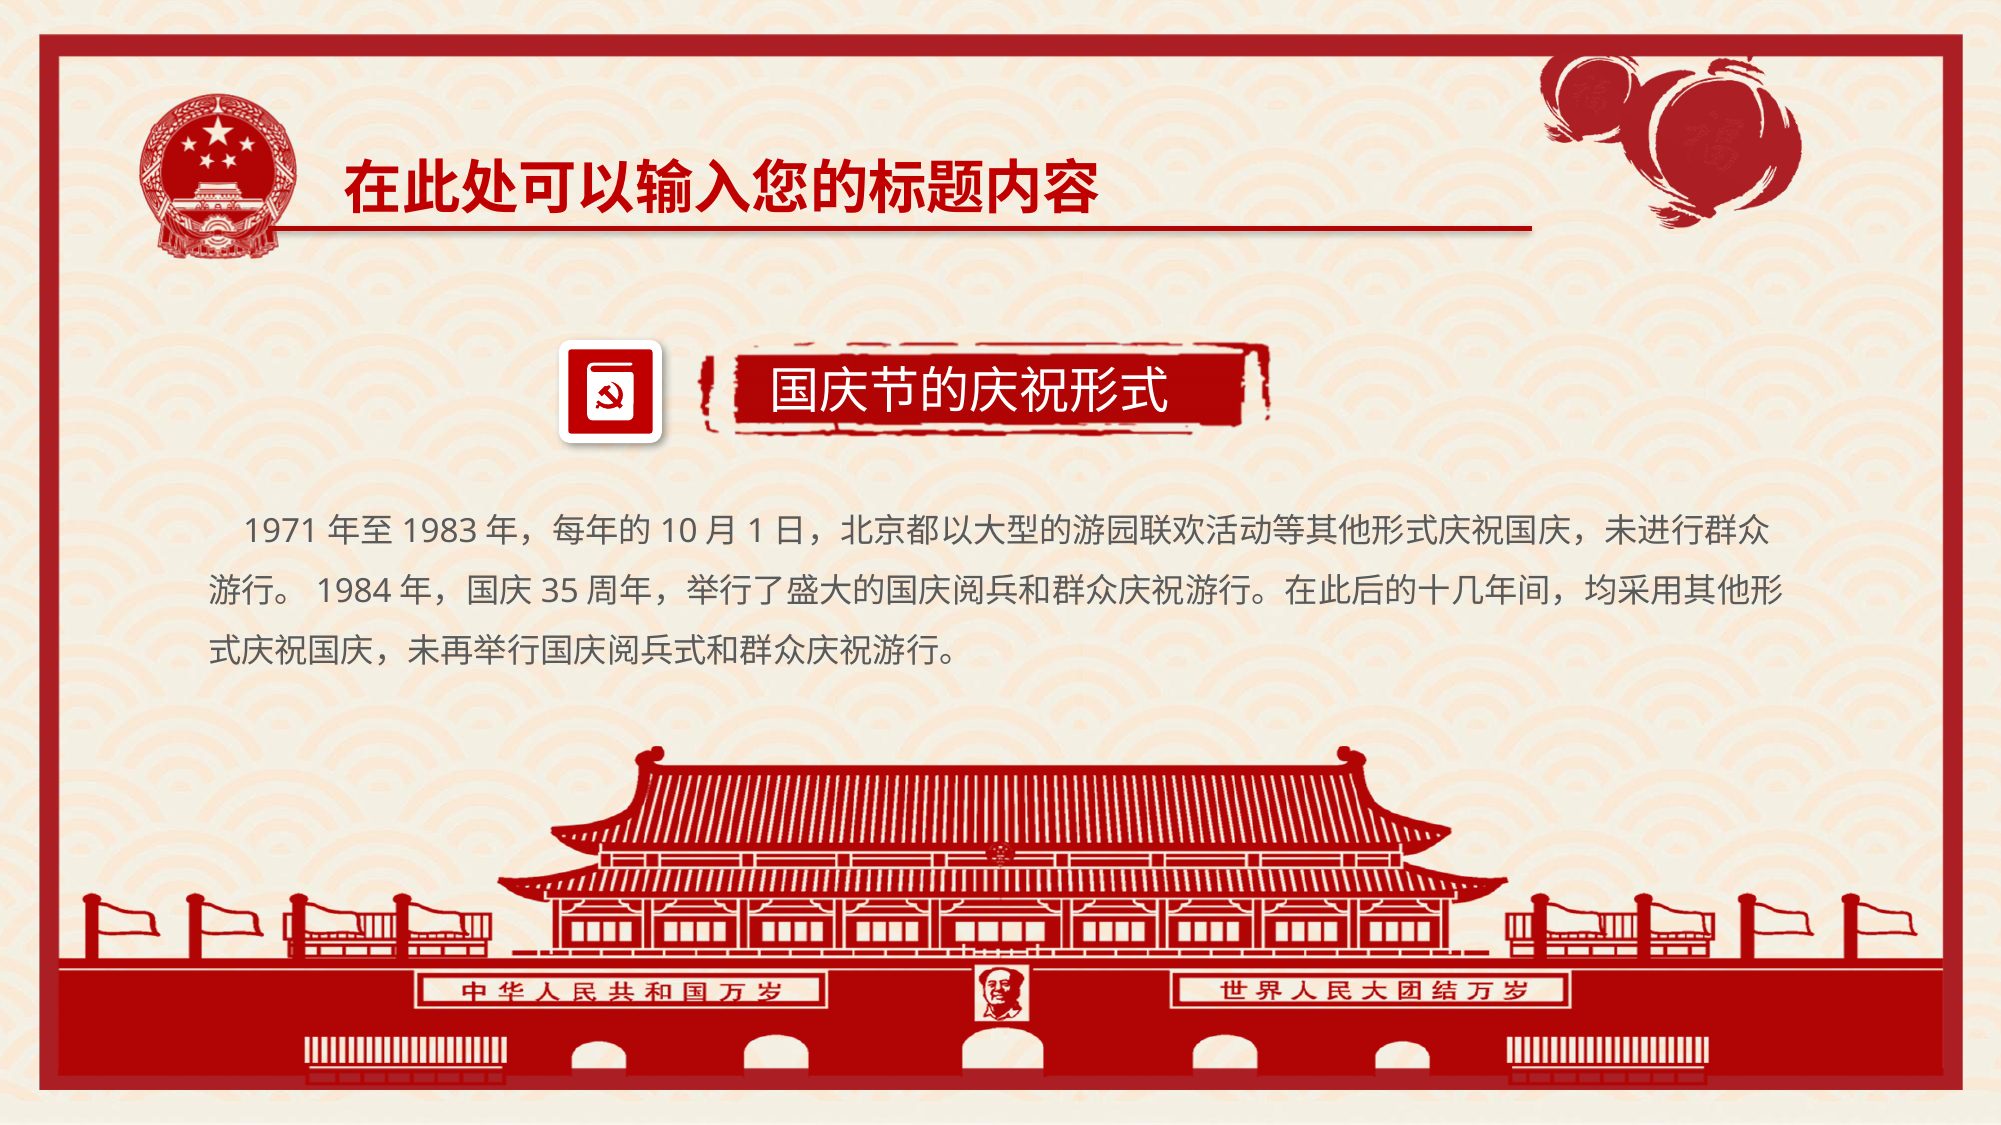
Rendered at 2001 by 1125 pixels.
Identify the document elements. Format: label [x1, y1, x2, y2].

text_box [681, 333, 1278, 446]
picture [0, 0, 2001, 1125]
